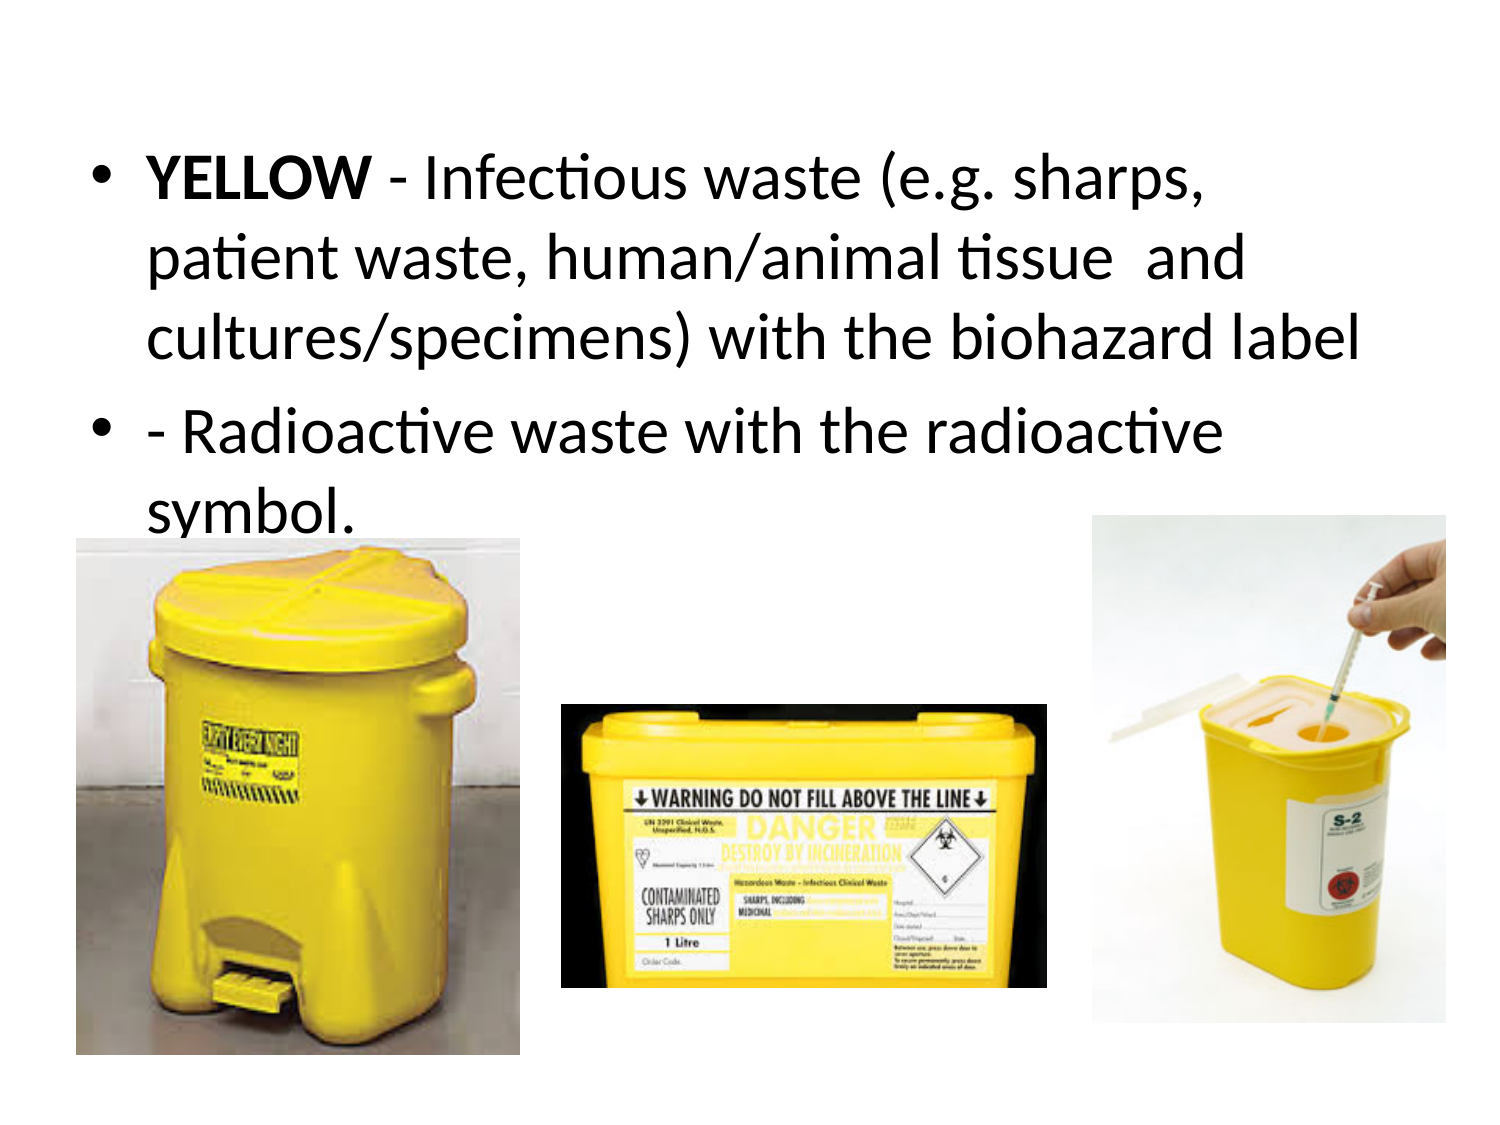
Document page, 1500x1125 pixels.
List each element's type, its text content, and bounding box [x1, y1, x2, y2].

picture [76, 538, 520, 1055]
picture [560, 703, 1048, 988]
picture [1092, 514, 1446, 1024]
list YELLOW - Infectious waste (e.g. sharps, patient waste, human/animal tissue and cultures/specimens) with the biohazard label - Radioactive waste with the radioactive symbol. [75, 125, 1425, 1005]
